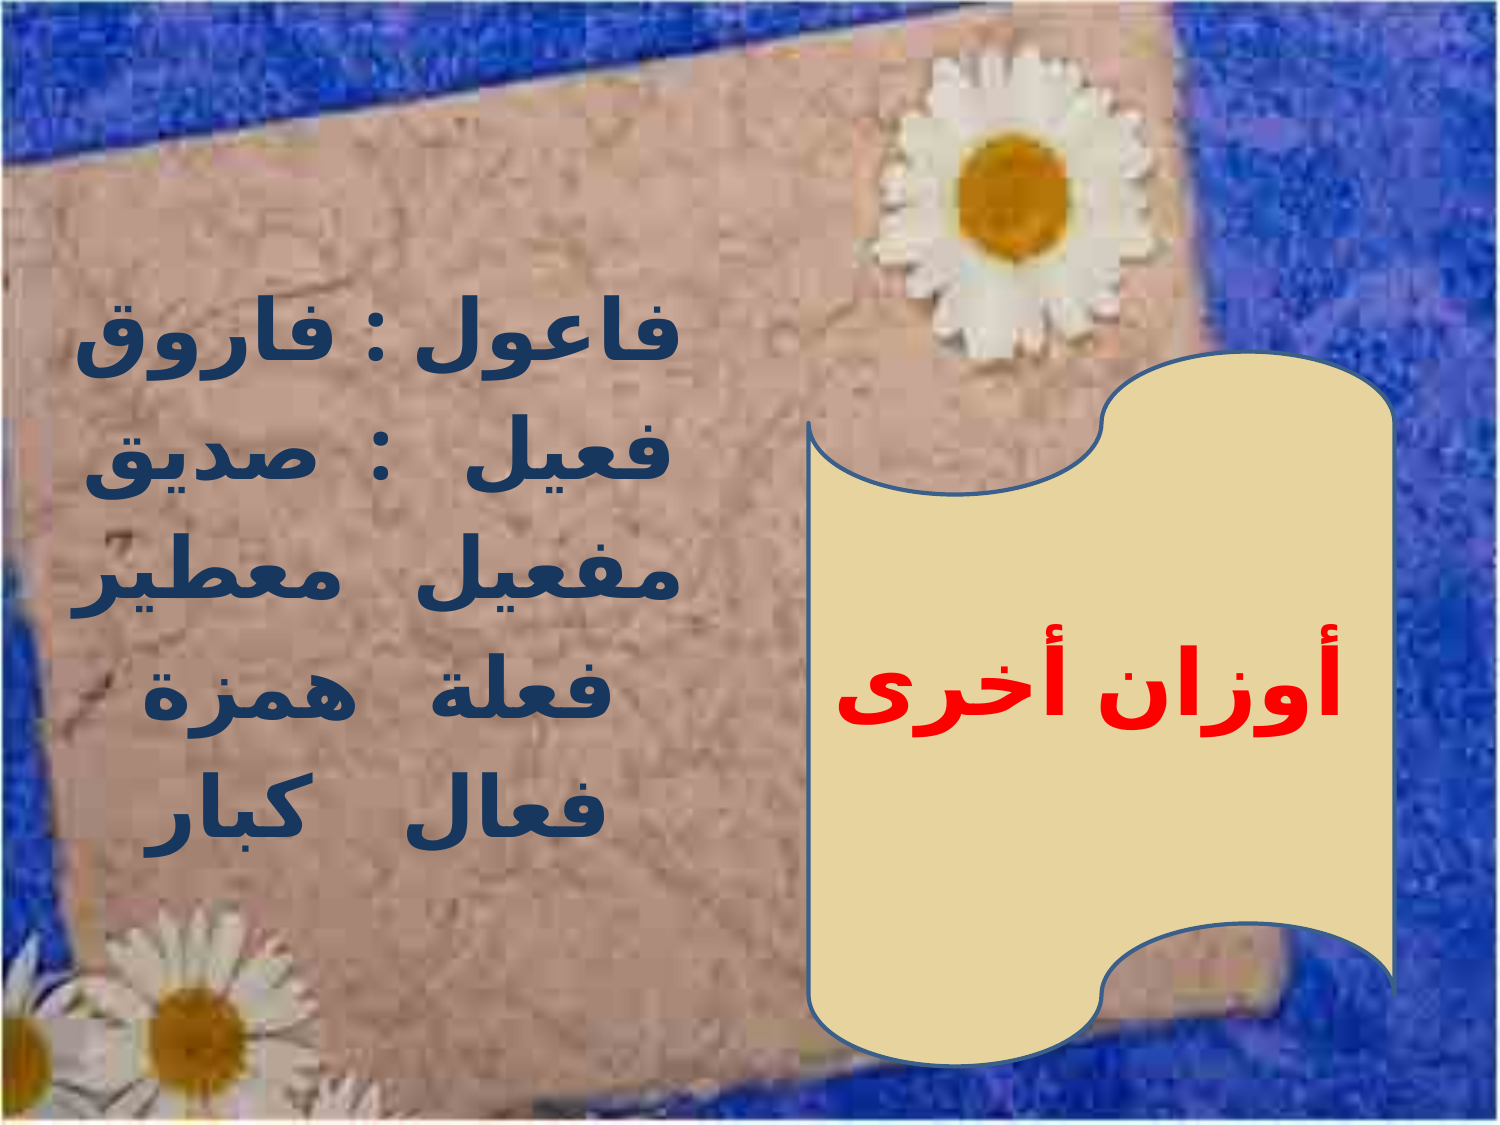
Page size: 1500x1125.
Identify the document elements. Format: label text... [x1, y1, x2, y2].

picture [0, 0, 1500, 1125]
text_box أوزان أخرى [806, 349, 1397, 1069]
subtitle فاعول : فاروق فعيل : صديق مفعيل معطير فعلة همزة فعال كبار [58, 175, 701, 950]
